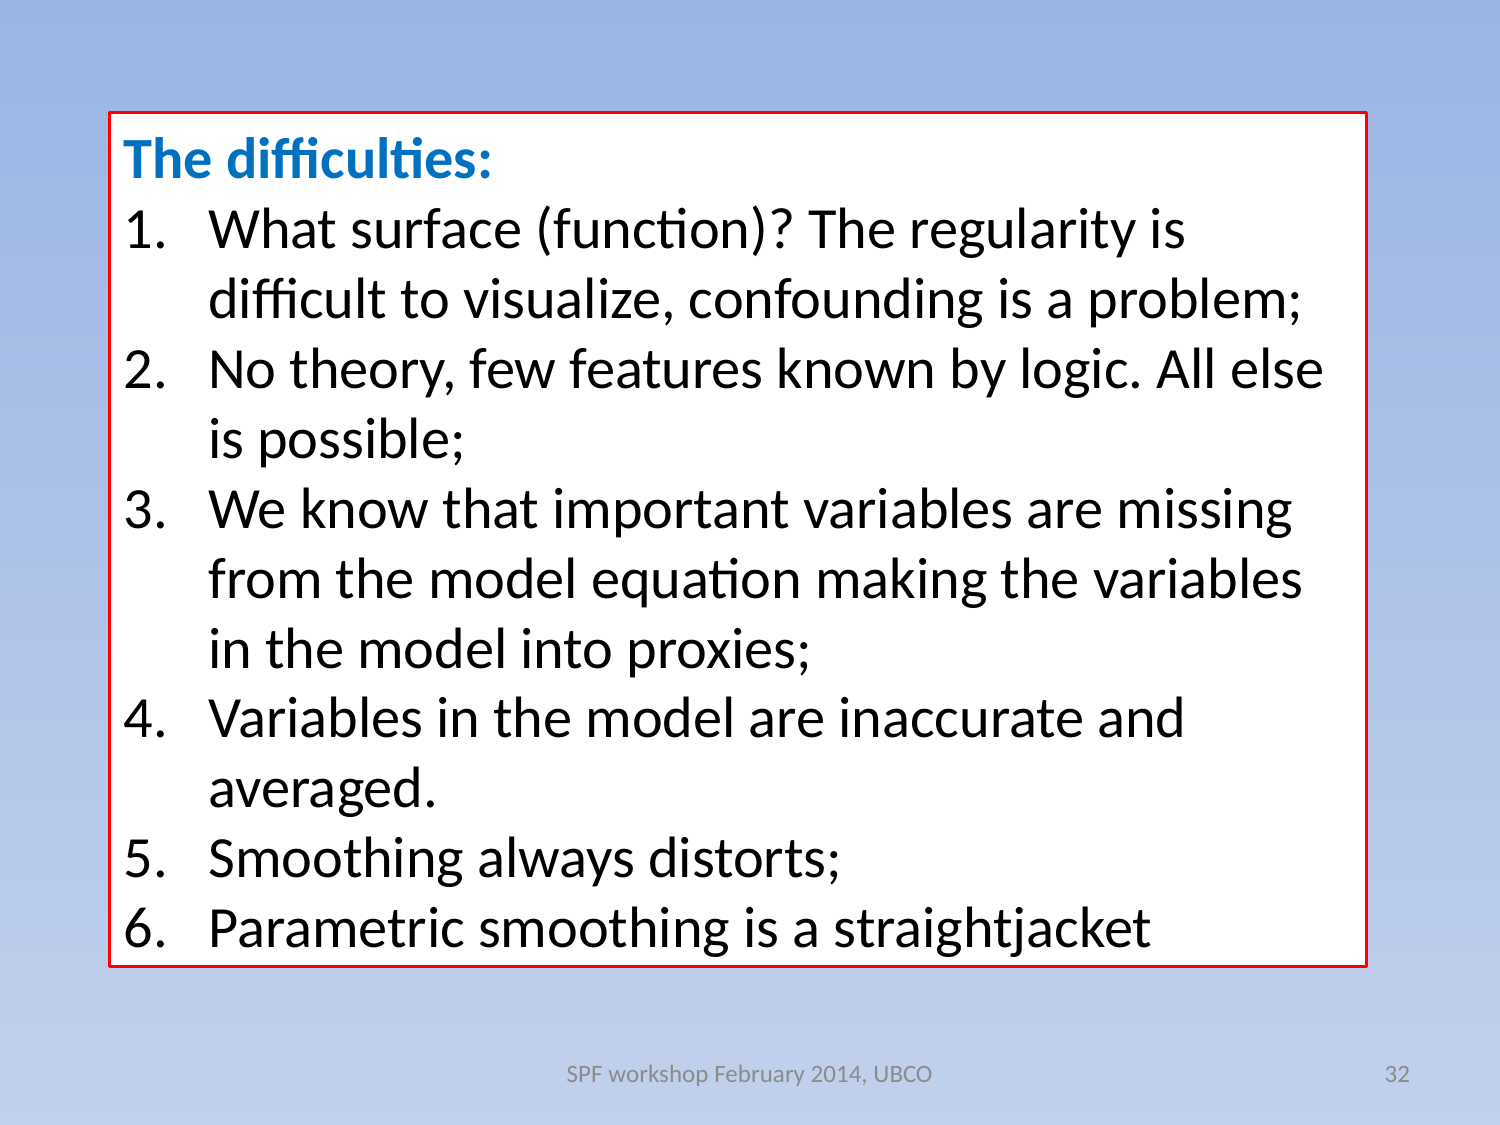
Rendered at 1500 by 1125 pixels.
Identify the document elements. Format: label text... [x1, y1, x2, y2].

text_box The difficulties: What surface (function)? The regularity is difficult to visualize, confounding is a problem; No theory, few features known by logic. All else is possible; We know that important variables are missing from the model equation making the variables in the model into proxies; Variables in the model are inaccurate and averaged. Smoothing always distorts; Parametric smoothing is a straightjacket [109, 112, 1367, 967]
slide_number 32 [1074, 1042, 1425, 1103]
footer SPF workshop February 2014, UBCO [512, 1042, 988, 1103]
